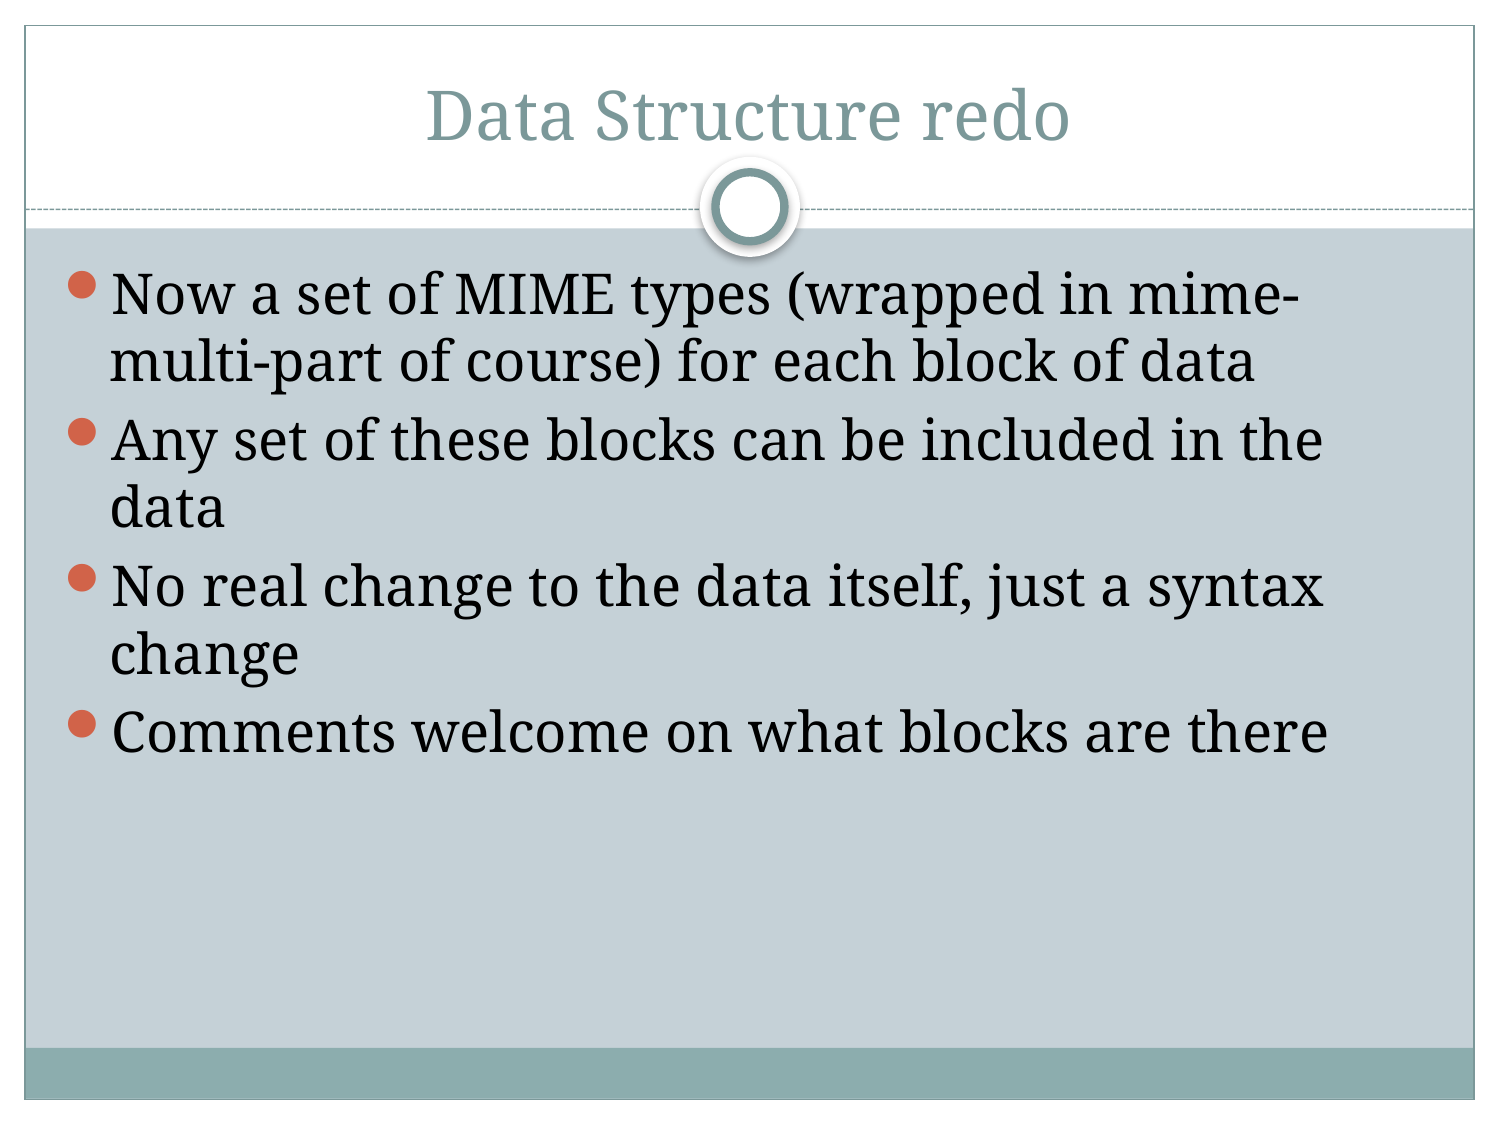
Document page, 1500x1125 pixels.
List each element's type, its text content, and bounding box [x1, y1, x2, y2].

title Data Structure redo [49, 37, 1450, 162]
list Now a set of MIME types (wrapped in mime-multi-part of course) for each block of data Any set of these blocks can be included in the data No real change to the data itself, just a syntax change Comments welcome on what blocks are there [49, 250, 1445, 1001]
